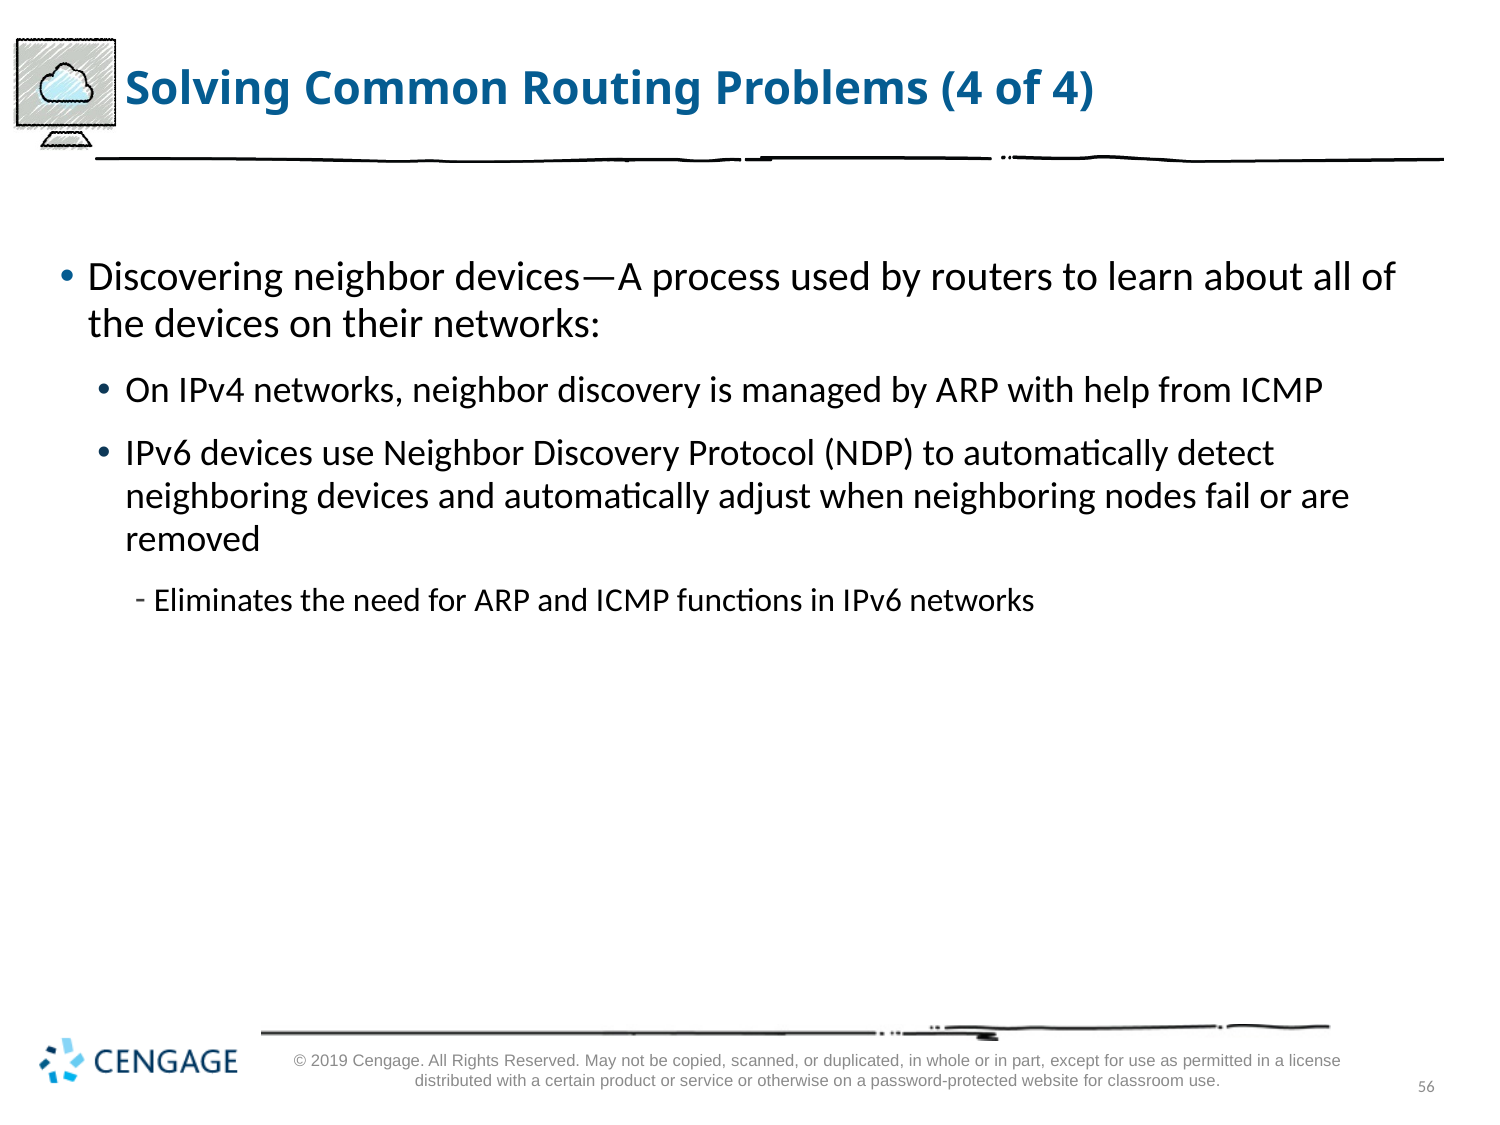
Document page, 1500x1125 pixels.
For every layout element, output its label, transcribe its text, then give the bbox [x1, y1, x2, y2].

title Solving Common Routing Problems (4 of 4) [125, 66, 1442, 116]
list Discovering neighbor devices—A process used by routers to learn about all of the devices on their networks: On I P v 4 networks, neighbor discovery is managed by A R P with help from I C M P I P v 6 devices use Neighbor Discovery Protocol (N D P) to automatically detect neighboring devices and automatically adjust when neighboring nodes fail or are removed Eliminates the need for A R P and I C M P functions in I P v 6 networks [59, 252, 1441, 623]
picture [19, 1024, 250, 1096]
footer © 2019 Cengage. All Rights Reserved. May not be copied, scanned, or duplicated, in whole or in part, except for use as permitted in a license distributed with a certain product or service or otherwise on a password-protected website for classroom use. [262, 1050, 1375, 1091]
picture [13, 36, 117, 151]
picture [261, 1024, 1331, 1041]
picture [95, 155, 1444, 163]
